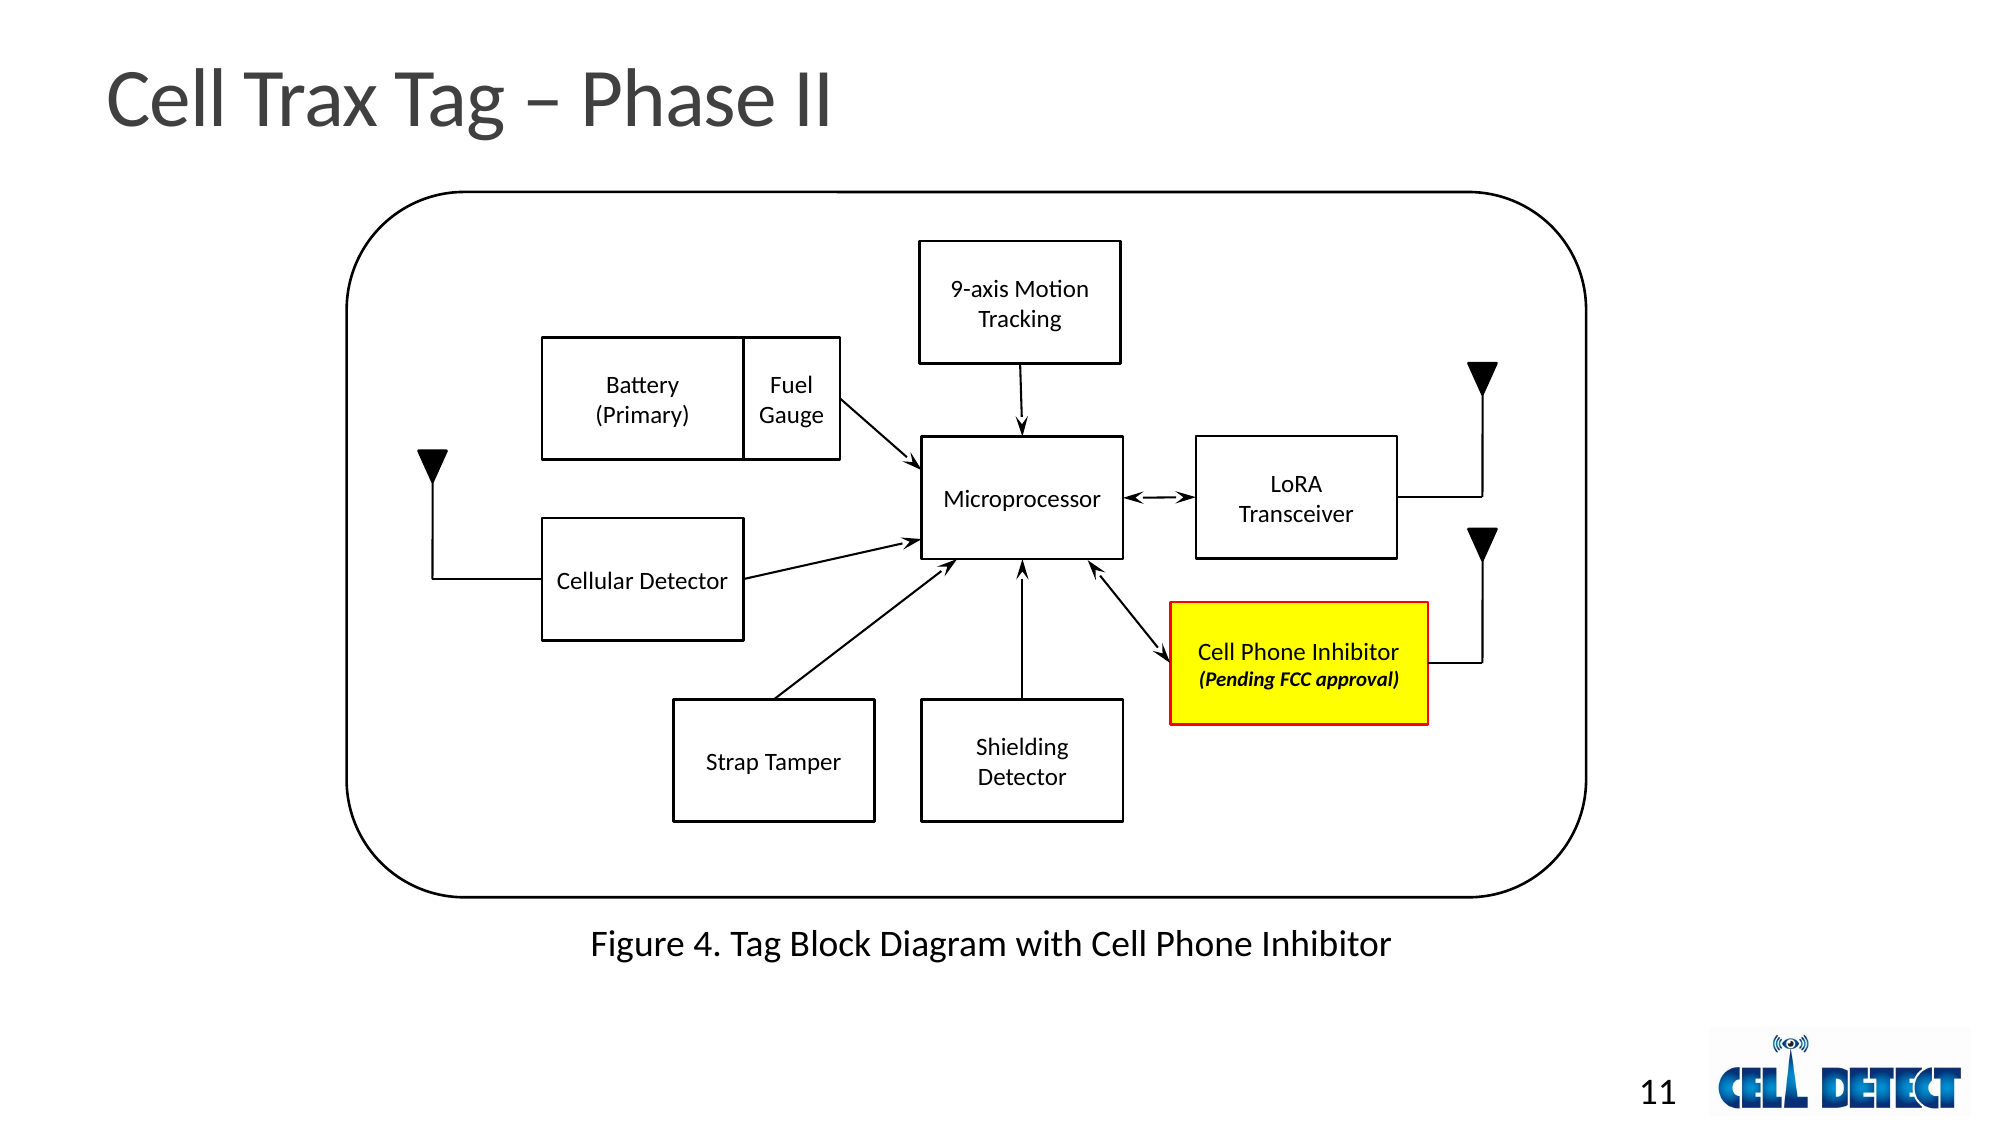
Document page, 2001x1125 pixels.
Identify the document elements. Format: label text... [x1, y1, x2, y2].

slide_number 11 [1624, 1059, 1706, 1120]
title Cell Trax Tag – Phase II [91, 55, 1900, 152]
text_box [773, 558, 958, 700]
text_box Figure 4. Tag Block Diagram with Cell Phone Inhibitor [575, 911, 1469, 972]
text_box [742, 538, 923, 580]
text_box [1087, 559, 1171, 664]
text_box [839, 397, 923, 471]
picture [1708, 1027, 1971, 1116]
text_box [1019, 362, 1023, 438]
text_box [345, 190, 1588, 899]
